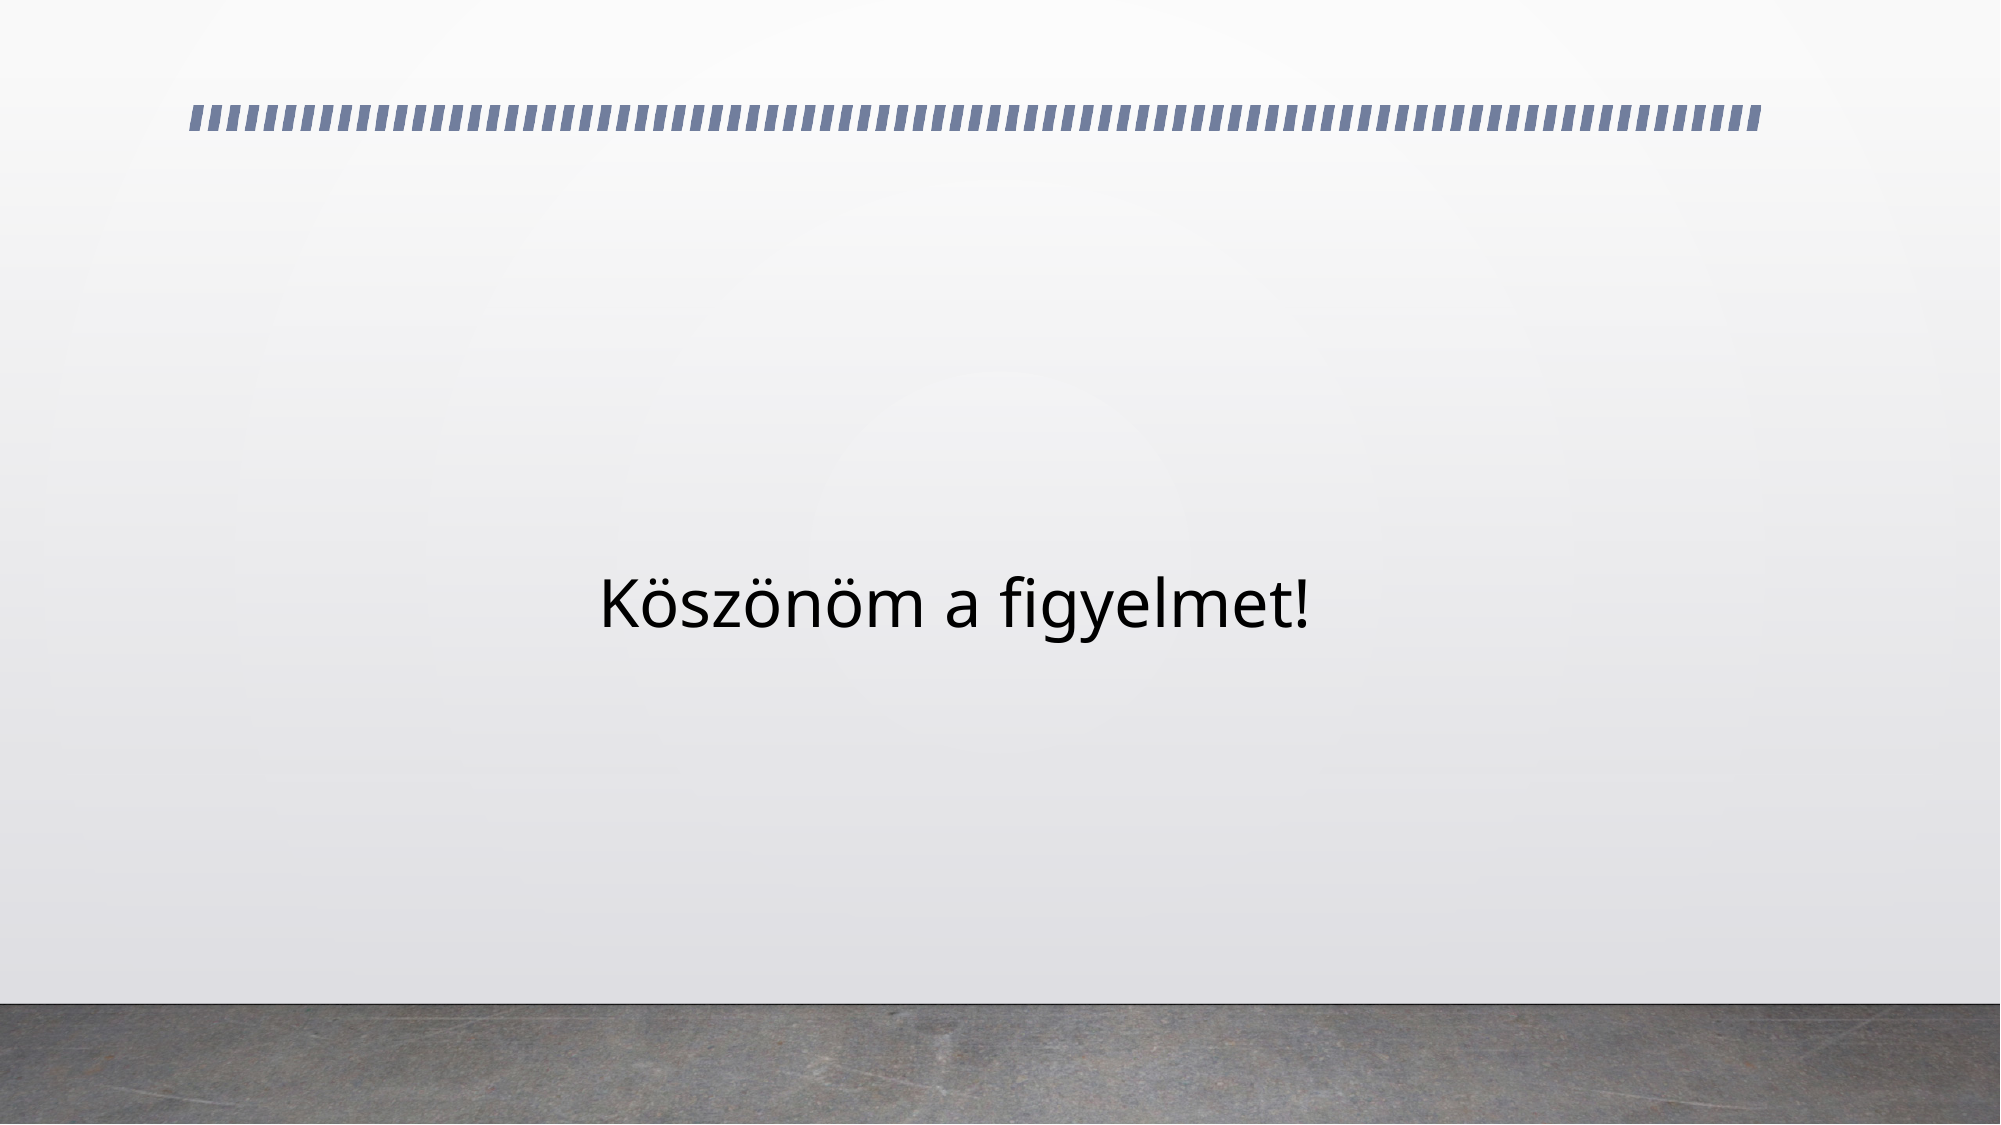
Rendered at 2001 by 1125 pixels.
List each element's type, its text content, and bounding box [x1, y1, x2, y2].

picture [0, 1004, 2000, 1124]
title Köszönöm a figyelmet! [583, 562, 2000, 735]
